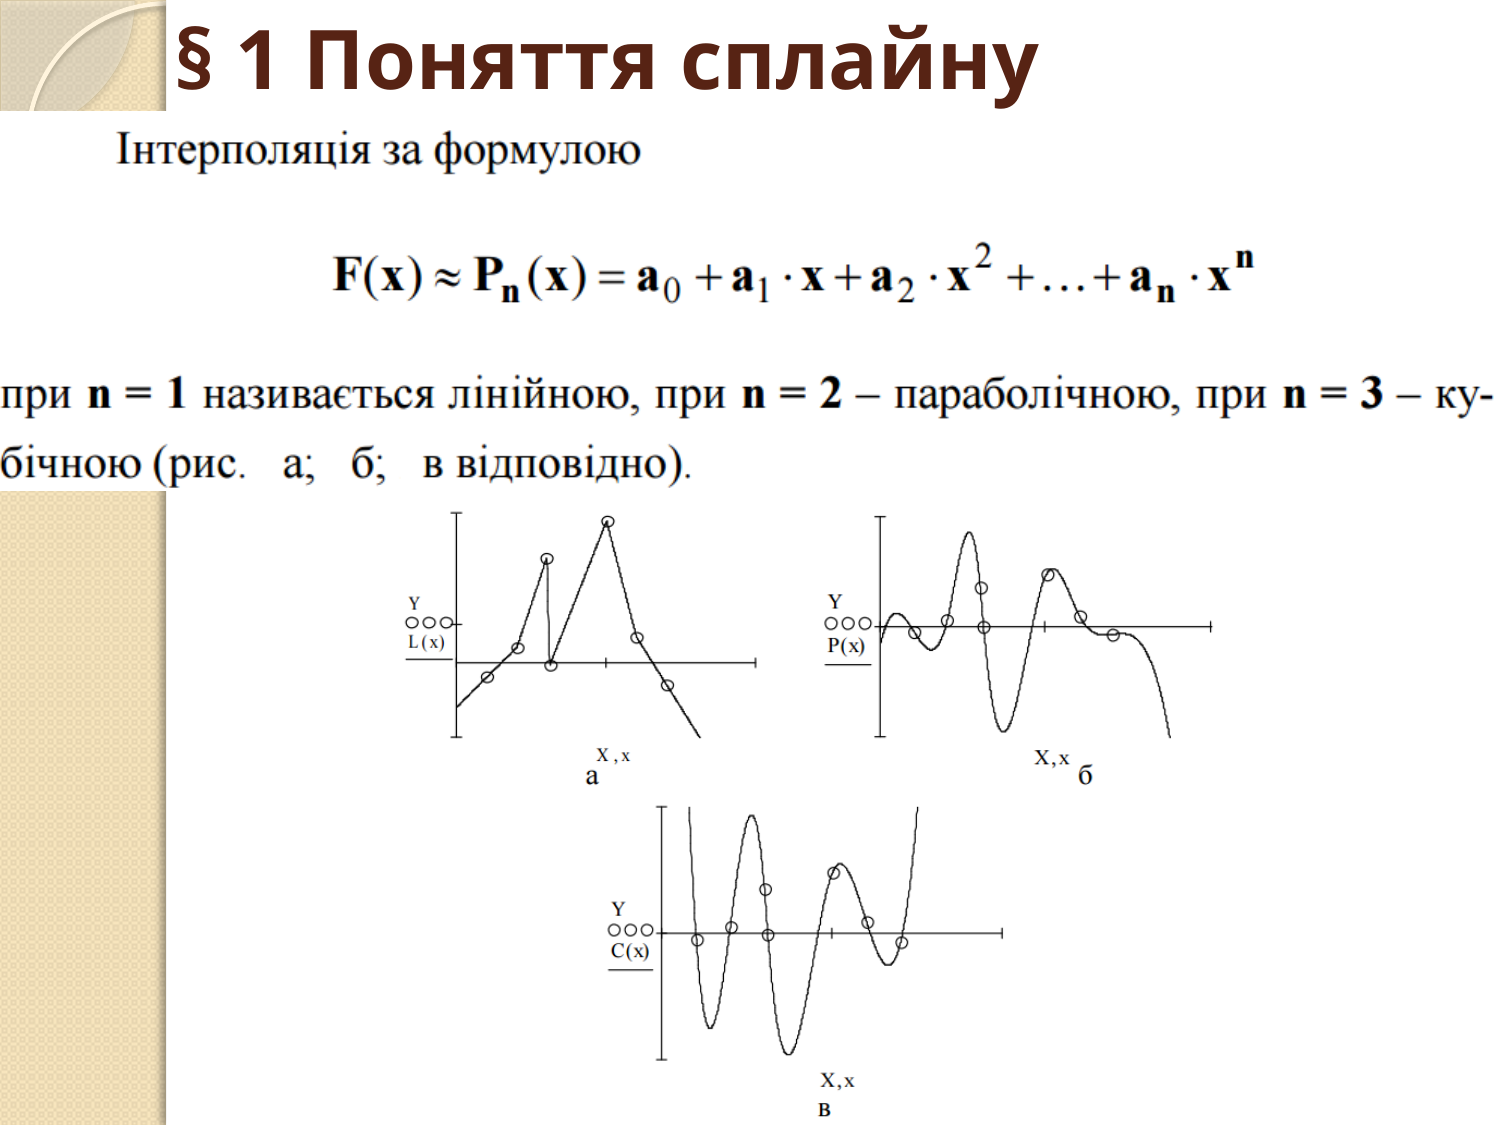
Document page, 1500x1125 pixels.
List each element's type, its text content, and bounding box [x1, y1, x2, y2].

picture [0, 110, 1500, 491]
title § 1 Поняття сплайну [159, 0, 1390, 108]
picture [383, 492, 1221, 1125]
